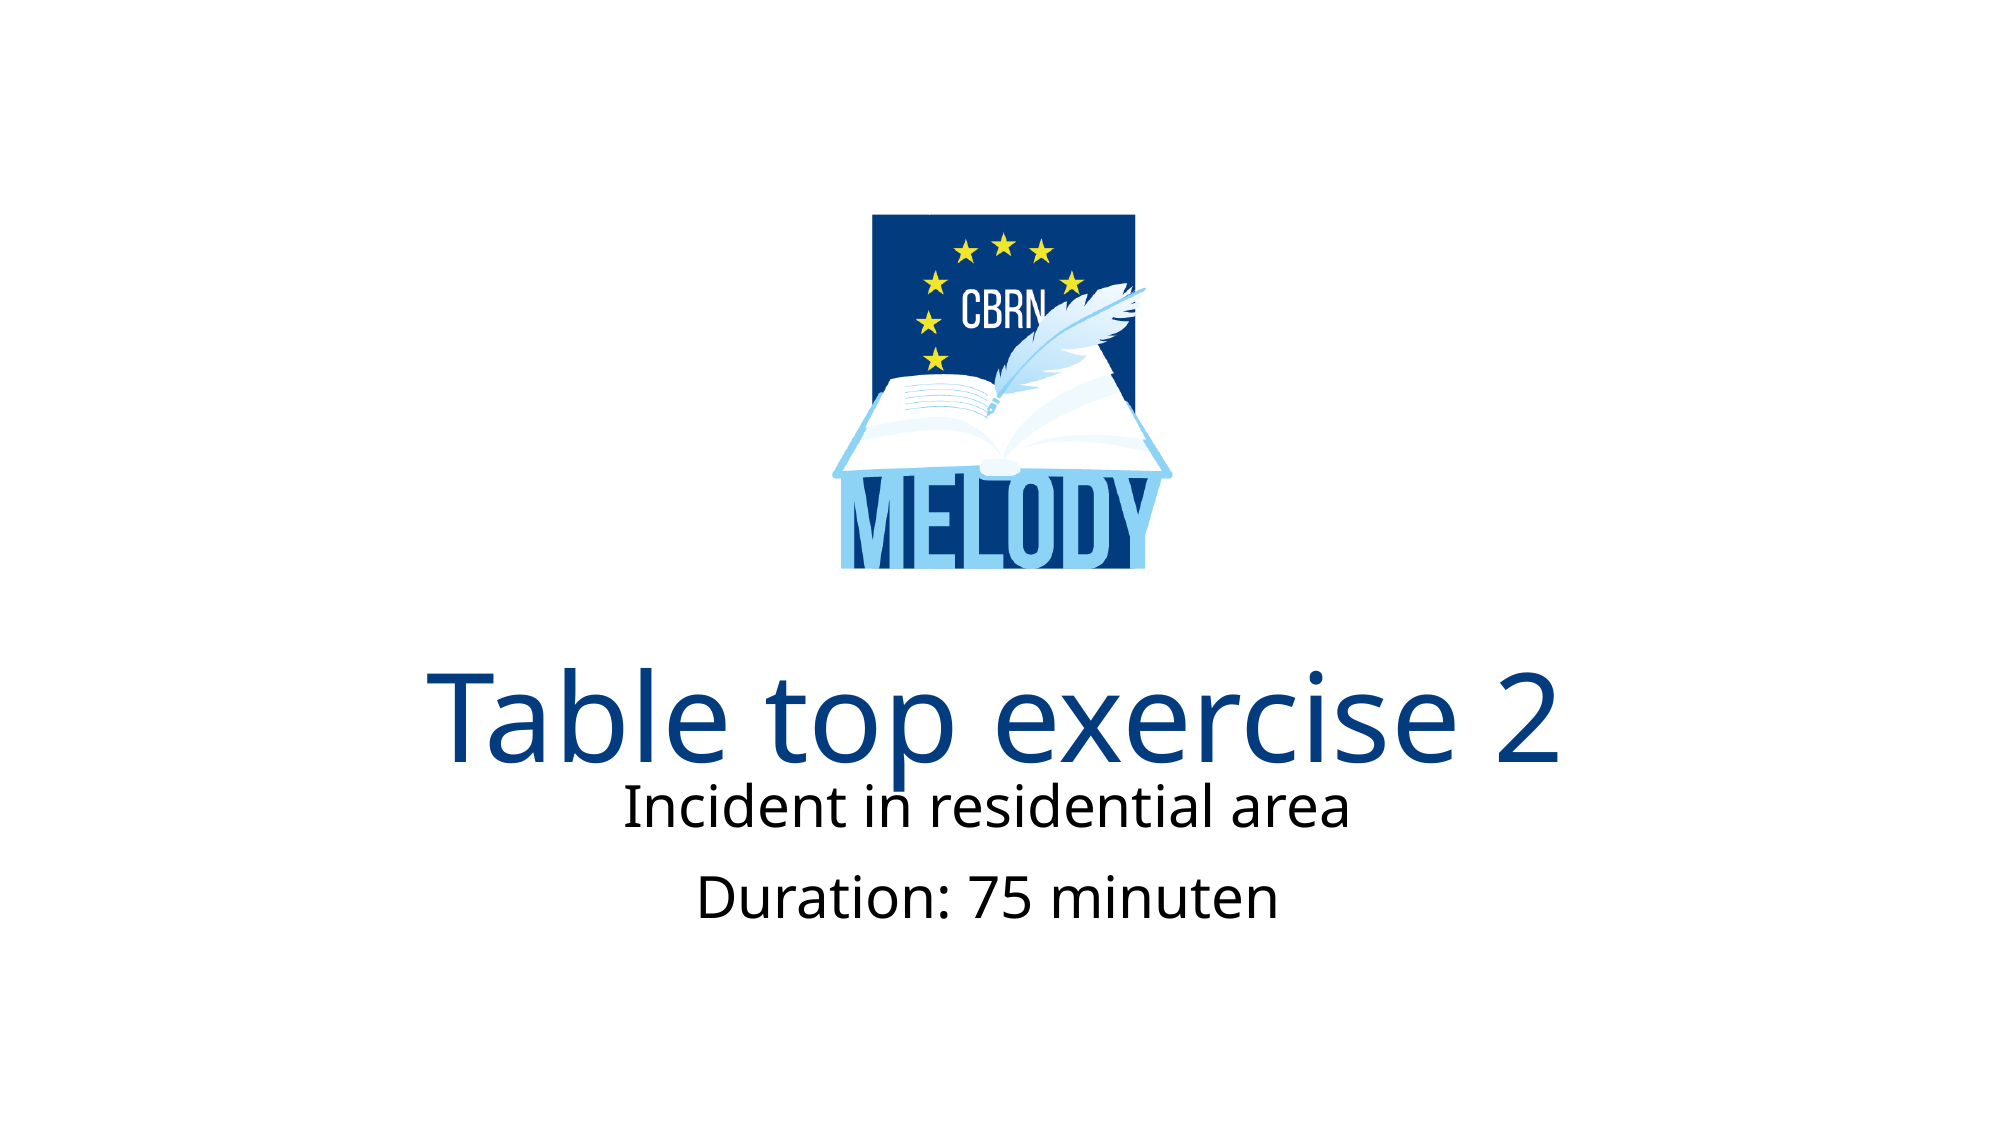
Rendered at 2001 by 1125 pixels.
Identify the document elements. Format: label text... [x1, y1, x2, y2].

title Table top exercise 2 [96, 647, 1894, 797]
picture [811, 193, 1189, 602]
list Incident in residential area Duration: 75 minuten [96, 838, 1894, 930]
